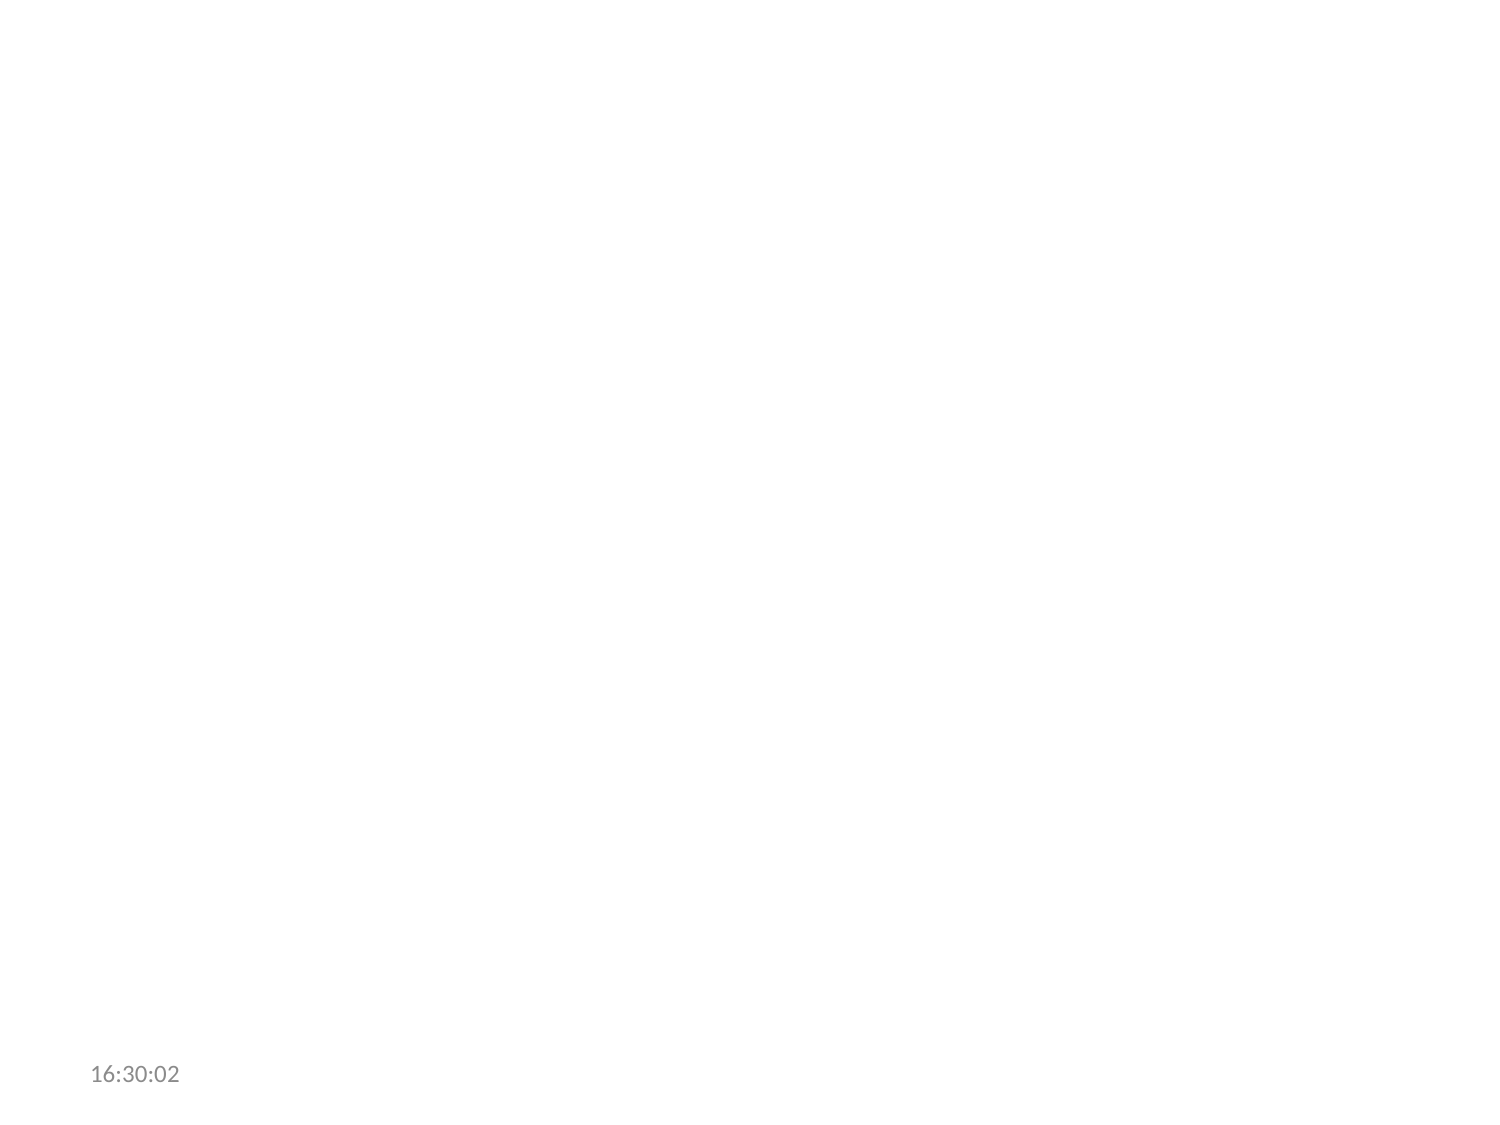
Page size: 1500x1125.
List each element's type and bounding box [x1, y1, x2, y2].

slide_number [75, 1042, 425, 1103]
